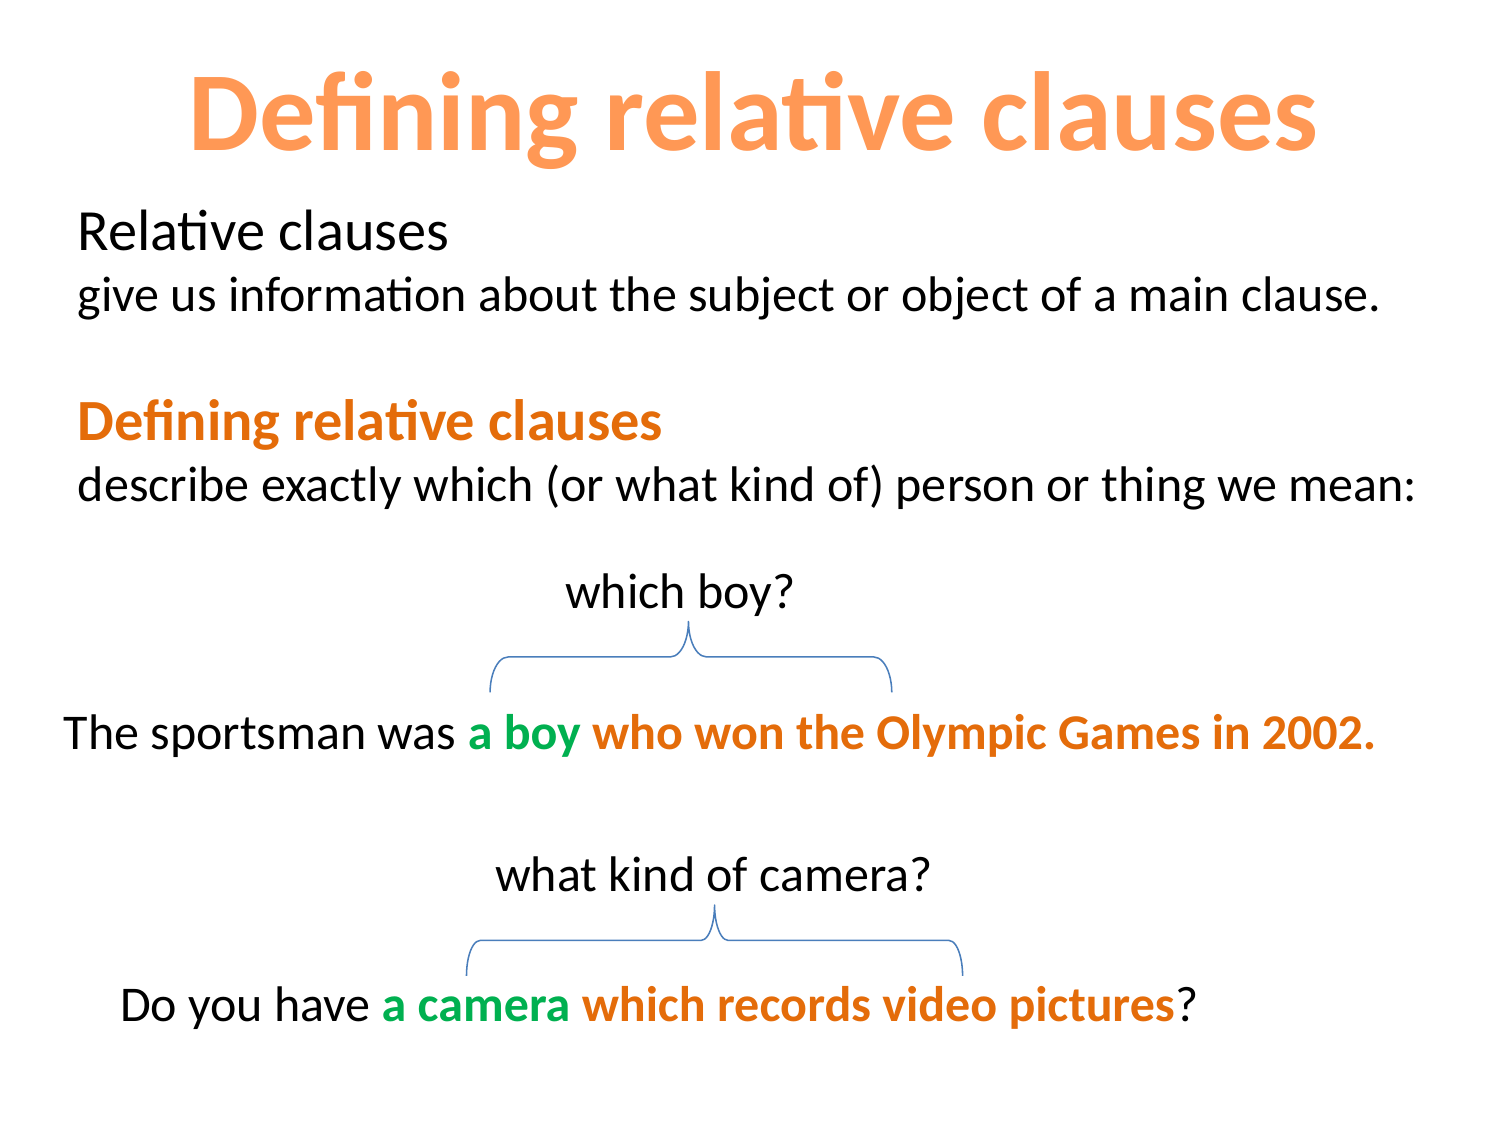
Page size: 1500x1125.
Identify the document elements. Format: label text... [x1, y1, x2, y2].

text_box [489, 626, 893, 693]
text_box Do you have a camera which records video pictures? [105, 964, 1225, 1039]
text_box what kind of camera? [480, 834, 948, 909]
text_box which boy? [550, 550, 811, 626]
text_box The sportsman was a boy who won the Olympic Games in 2002. [49, 692, 1392, 768]
text_box Relative clauses give us information about the subject or object of a main clause. Defining relative clauses describe exactly which (or what kind of) person or thing we mean: [63, 184, 1434, 520]
text_box Defining relative clauses [171, 30, 1338, 181]
text_box [465, 909, 964, 976]
